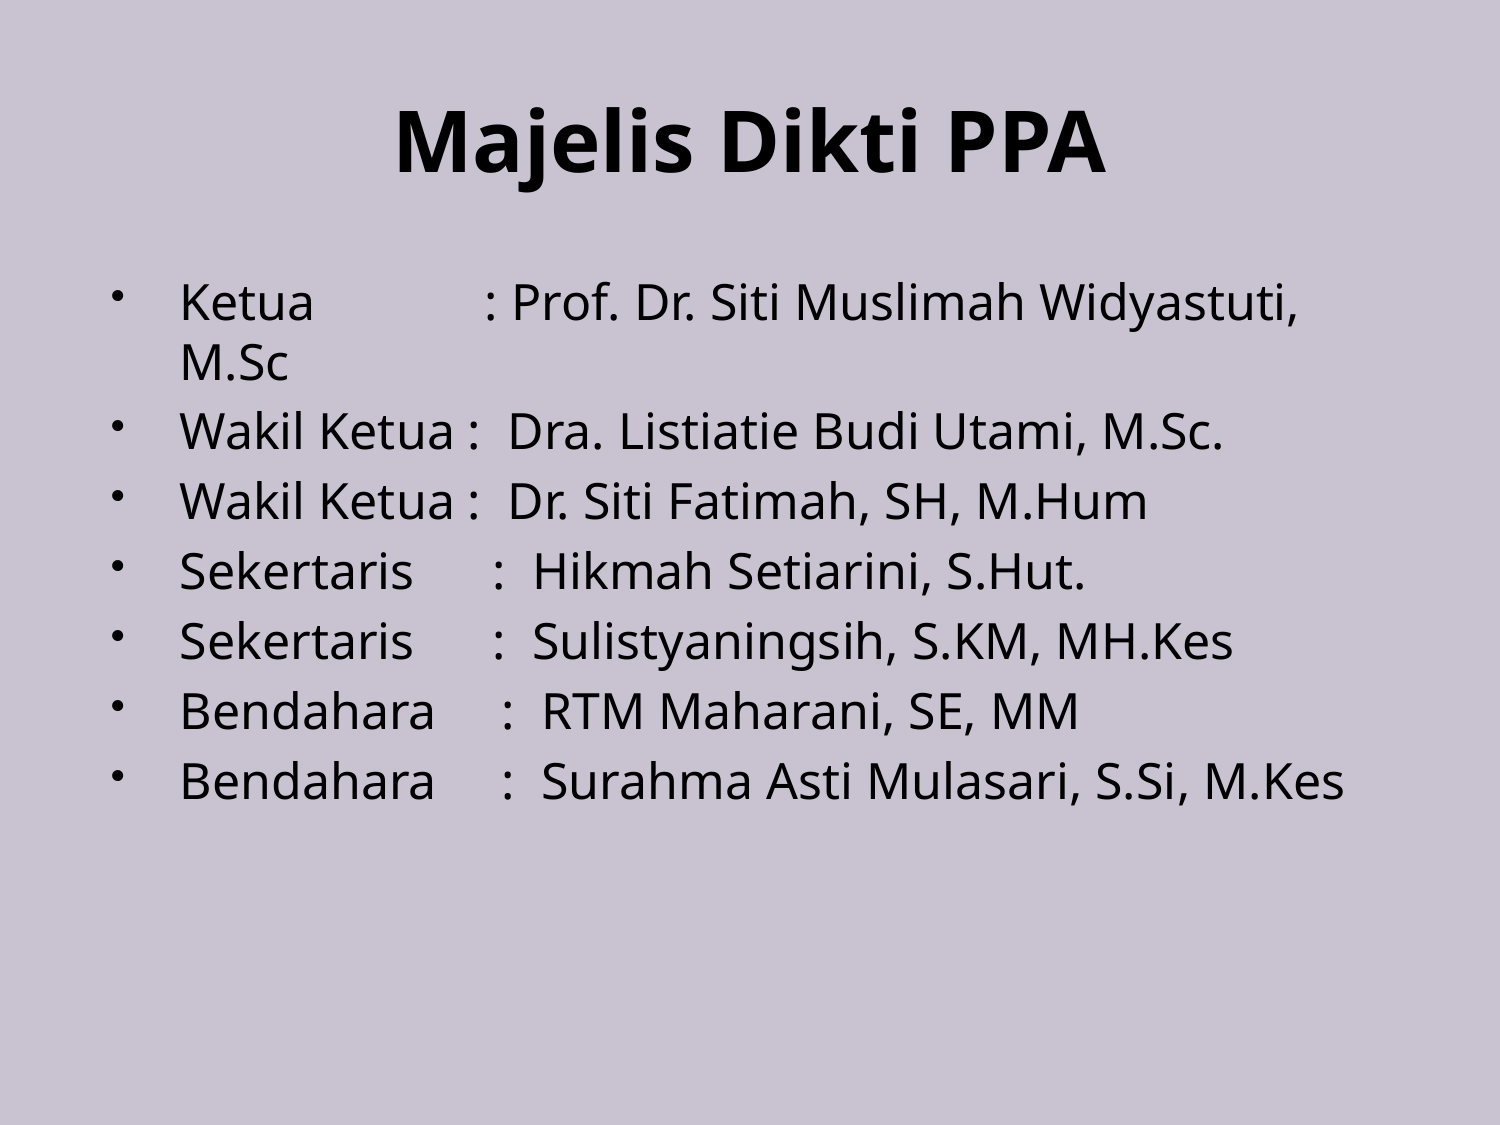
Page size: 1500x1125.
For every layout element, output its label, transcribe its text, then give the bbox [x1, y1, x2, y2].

list Ketua : Prof. Dr. Siti Muslimah Widyastuti, M.Sc Wakil Ketua : Dra. Listiatie Budi Utami, M.Sc. Wakil Ketua : Dr. Siti Fatimah, SH, M.Hum Sekertaris : Hikmah Setiarini, S.Hut. Sekertaris : Sulistyaningsih, S.KM, MH.Kes Bendahara : RTM Maharani, SE, MM Bendahara : Surahma Asti Mulasari, S.Si, M.Kes [75, 262, 1425, 1035]
title Majelis Dikti PPA [75, 45, 1425, 233]
